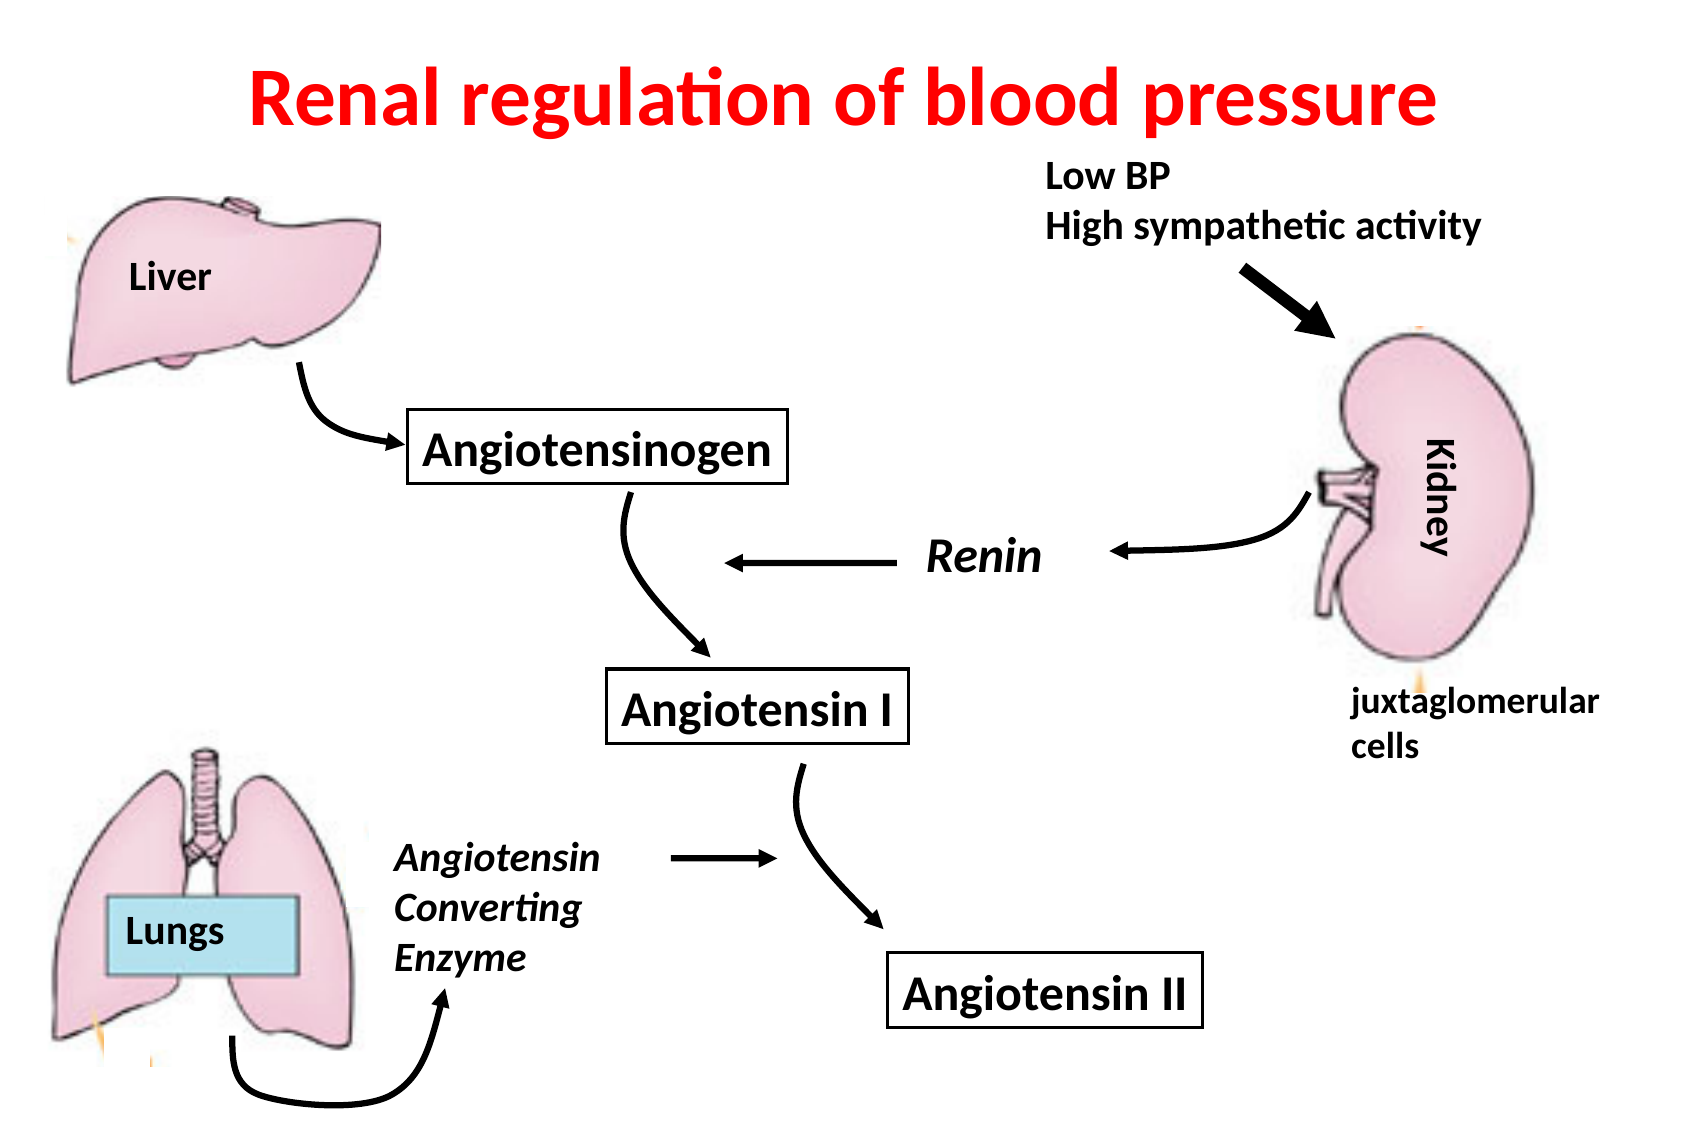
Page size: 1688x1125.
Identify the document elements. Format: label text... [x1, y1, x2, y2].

text_box Angiotensin I [606, 668, 909, 744]
text_box [623, 492, 711, 658]
text_box juxtaglomerular cells [1336, 668, 1616, 774]
text_box [670, 852, 778, 865]
text_box Angiotensinogen [407, 409, 788, 484]
text_box Low BP High sympathetic activity [1030, 150, 1498, 256]
text_box Angiotensin II [887, 952, 1203, 1028]
text_box [395, 988, 448, 1093]
text_box [795, 763, 884, 930]
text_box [32, 728, 392, 1092]
text_box [1109, 501, 1276, 558]
text_box [724, 556, 897, 570]
text_box [278, 1100, 380, 1106]
text_box [340, 427, 406, 449]
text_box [2, 196, 382, 422]
picture [1281, 326, 1549, 694]
text_box Renin [910, 515, 1058, 591]
text_box Renal regulation of blood pressure [0, 34, 1688, 150]
text_box Angiotensin Converting Enzyme [396, 822, 616, 988]
